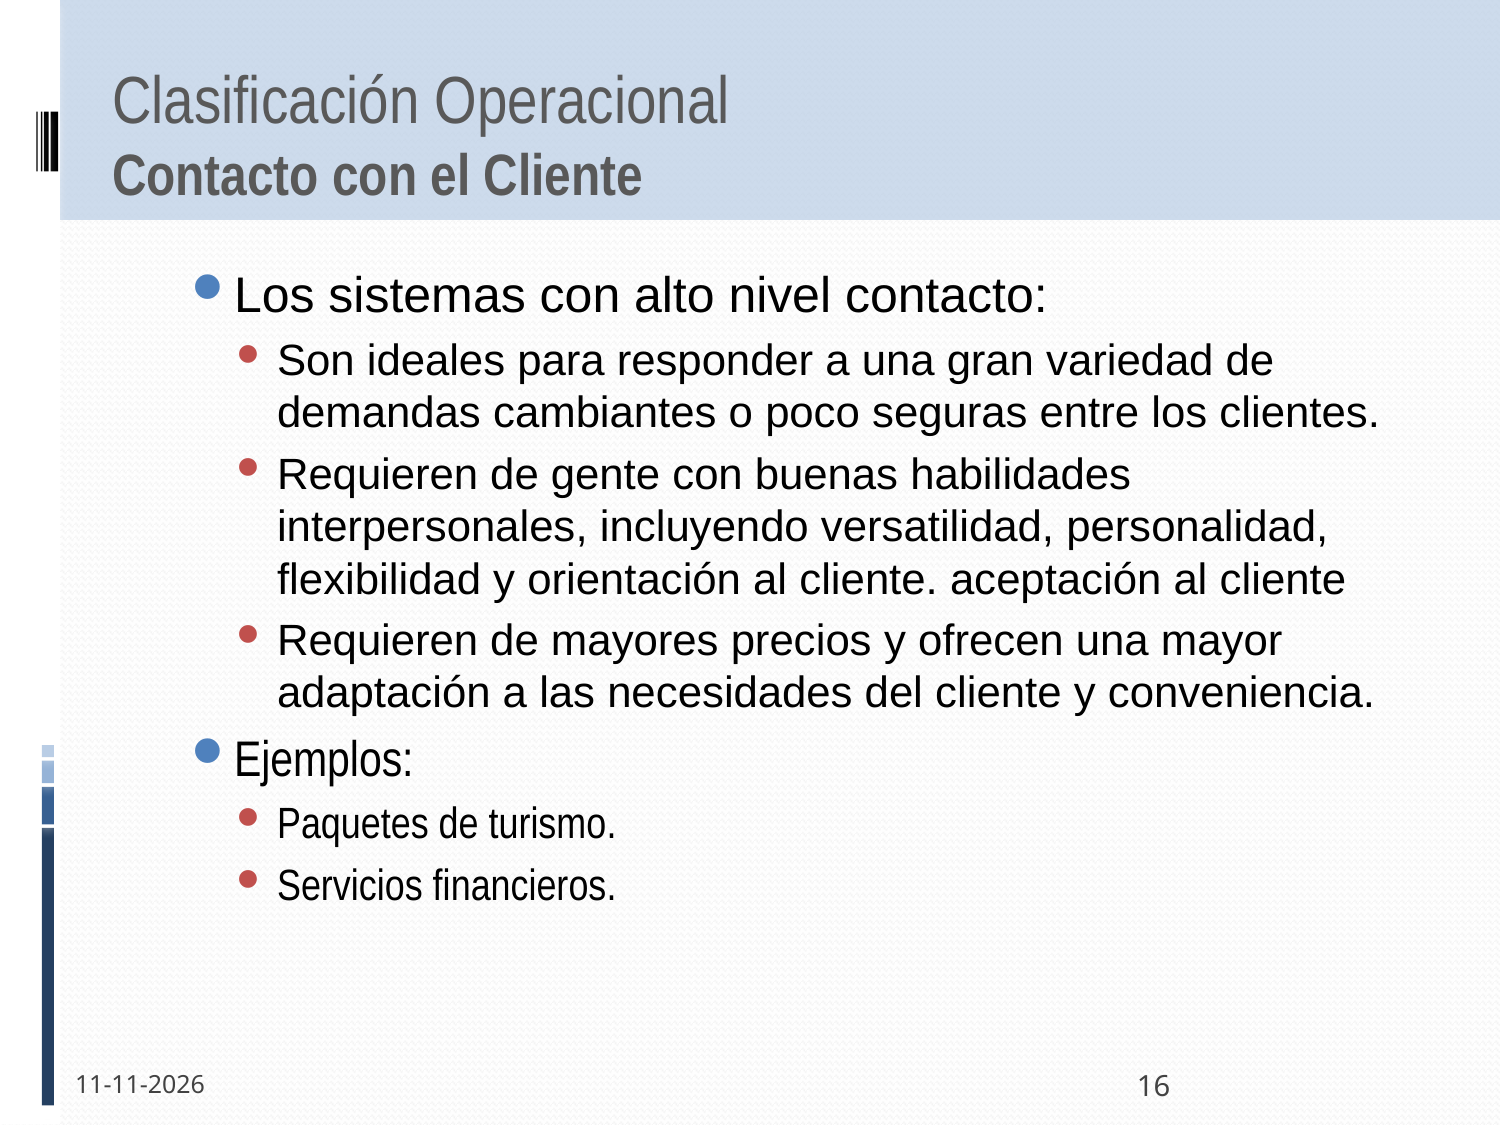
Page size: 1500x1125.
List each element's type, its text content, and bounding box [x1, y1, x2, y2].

list Los sistemas con alto nivel contacto: Son ideales para responder a una gran variedad de demandas cambiantes o poco seguras entre los clientes. Requieren de gente con buenas habilidades interpersonales, incluyendo versatilidad, personalidad, flexibilidad y orientación al cliente. aceptación al cliente Requieren de mayores precios y ofrecen una mayor adaptación a las necesidades del cliente y conveniencia. Ejemplos: Paquetes de turismo. Servicios financieros. [111, 255, 1436, 1038]
title Clasificación Operacional Contacto con el Cliente [111, 18, 1436, 207]
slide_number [75, 1042, 243, 1103]
slide_number 16 [1045, 1046, 1171, 1107]
